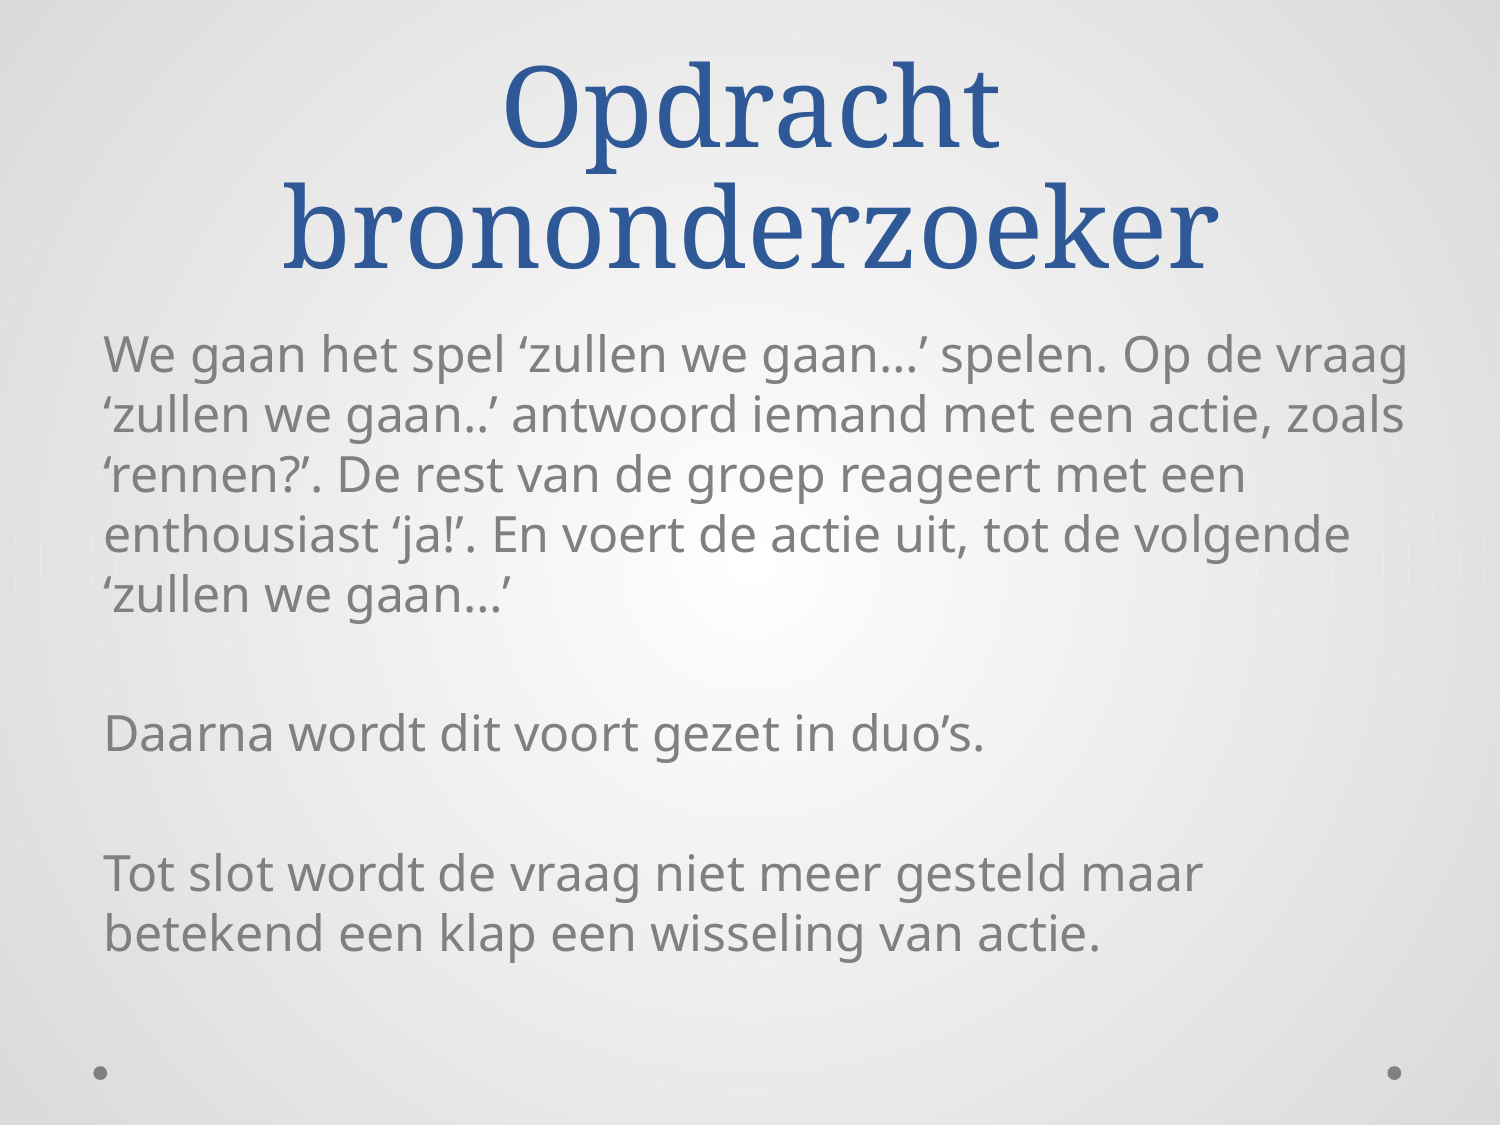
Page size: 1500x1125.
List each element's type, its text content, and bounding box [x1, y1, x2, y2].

list We gaan het spel ‘zullen we gaan…’ spelen. Op de vraag ‘zullen we gaan..’ antwoord iemand met een actie, zoals ‘rennen?’. De rest van de groep reageert met een enthousiast ‘ja!’. En voert de actie uit, tot de volgende ‘zullen we gaan…’ Daarna wordt dit voort gezet in duo’s. Tot slot wordt de vraag niet meer gesteld maar betekend een klap een wisseling van actie. [88, 314, 1425, 1005]
title Opdracht brononderzoeker [76, 30, 1427, 299]
